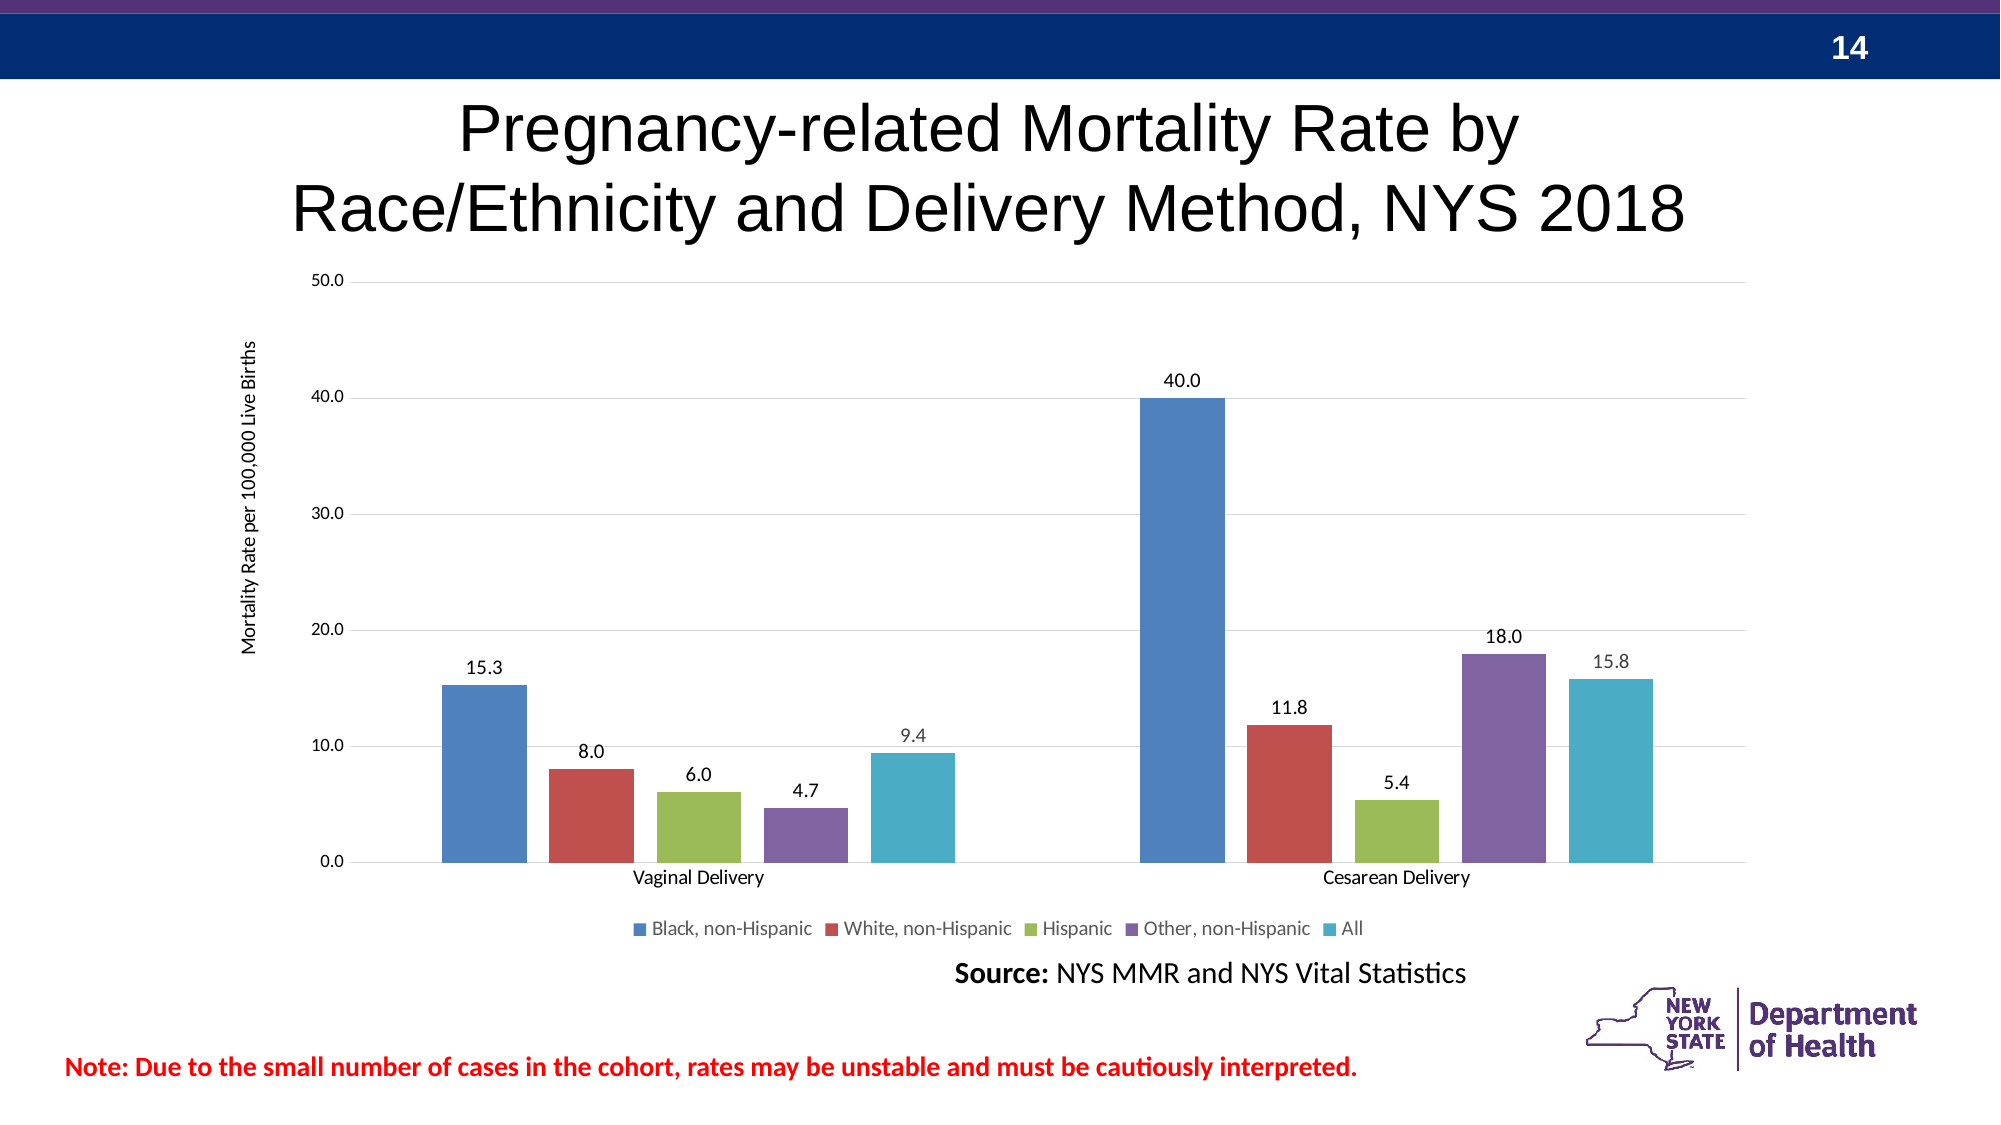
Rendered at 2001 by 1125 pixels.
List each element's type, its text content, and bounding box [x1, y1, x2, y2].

picture [1586, 998, 1917, 1071]
chart [220, 258, 1778, 947]
text_box Note: Due to the small number of cases in the cohort, rates may be unstable and must be cautiously interpreted. [50, 1041, 1650, 1090]
text_box Pregnancy-related Mortality Rate by Race/Ethnicity and Delivery Method, NYS 2018 [0, 77, 2000, 252]
text_box Source: NYS MMR and NYS Vital Statistics [940, 945, 1934, 998]
